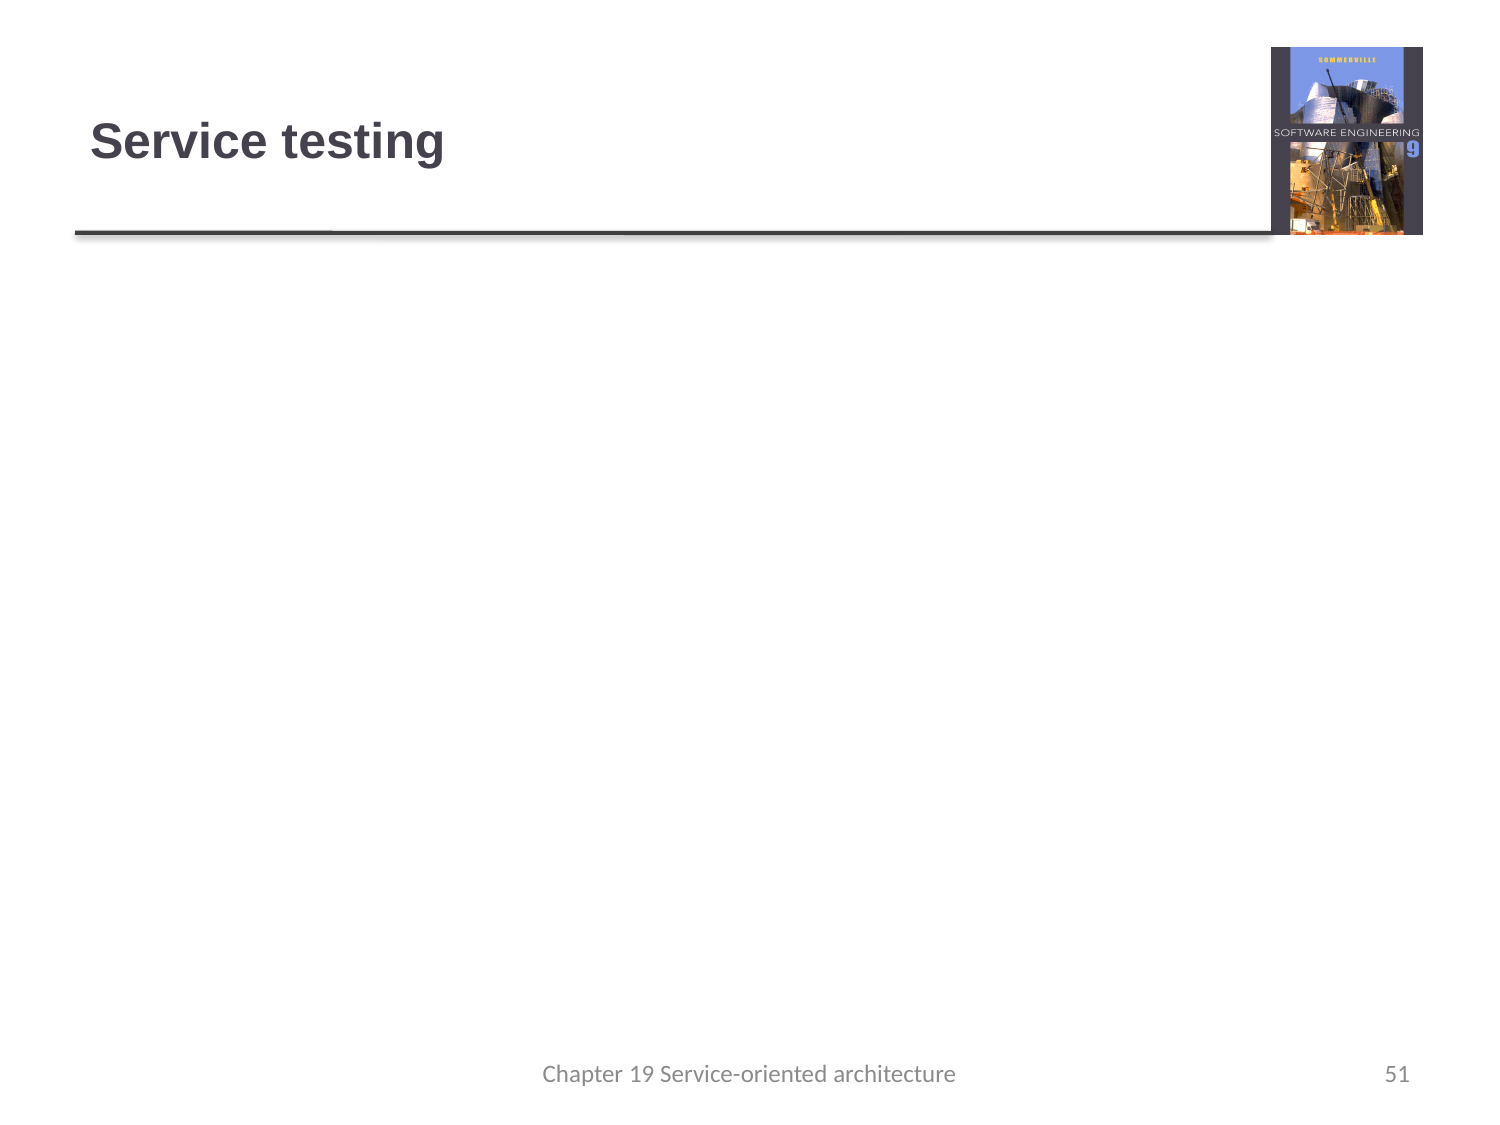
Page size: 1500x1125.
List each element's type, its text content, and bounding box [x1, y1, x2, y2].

footer Chapter 19 Service-oriented architecture [512, 1042, 988, 1103]
title Service testing [74, 44, 1272, 233]
slide_number 51 [1074, 1042, 1425, 1103]
picture [1272, 47, 1423, 235]
